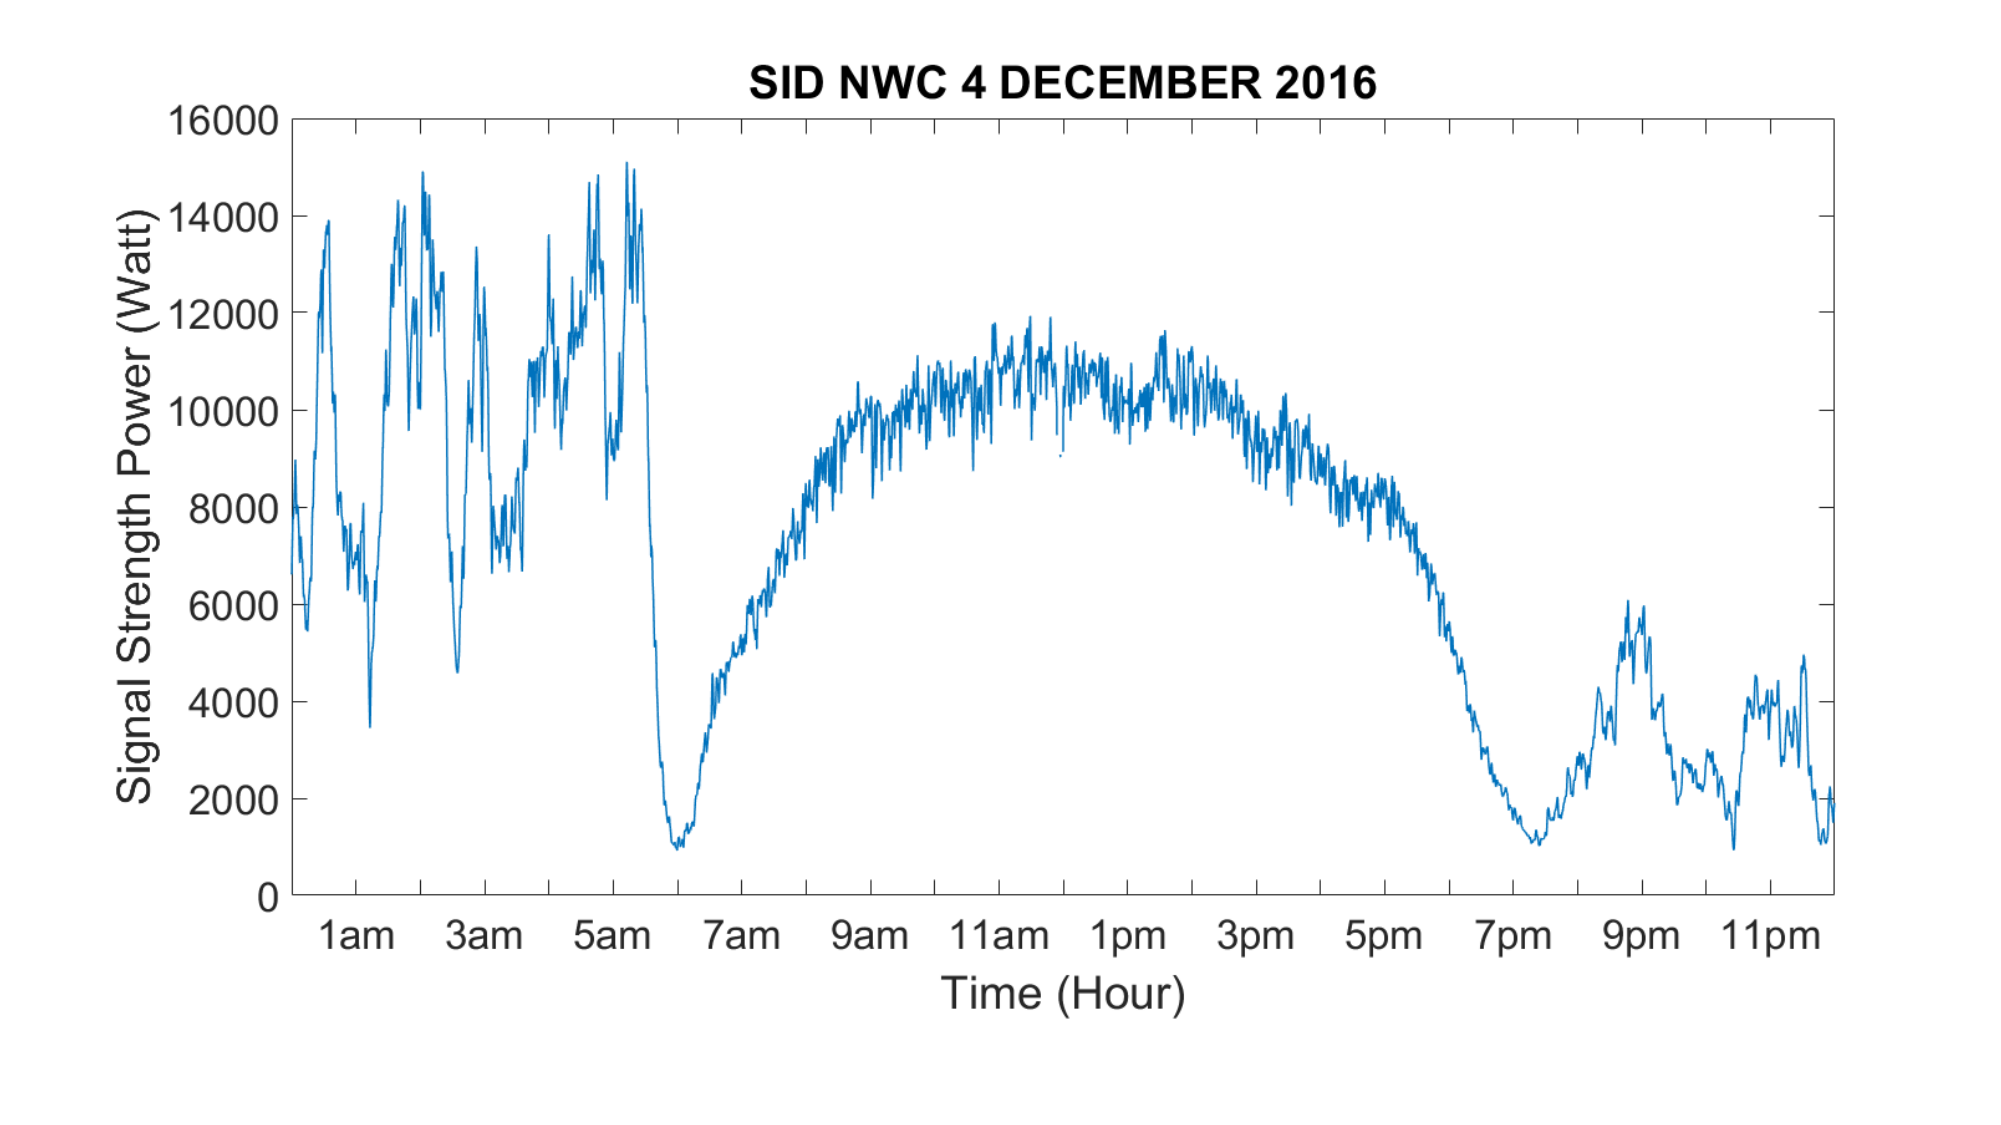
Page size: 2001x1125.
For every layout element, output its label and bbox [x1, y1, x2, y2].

list [33, 45, 2000, 1020]
